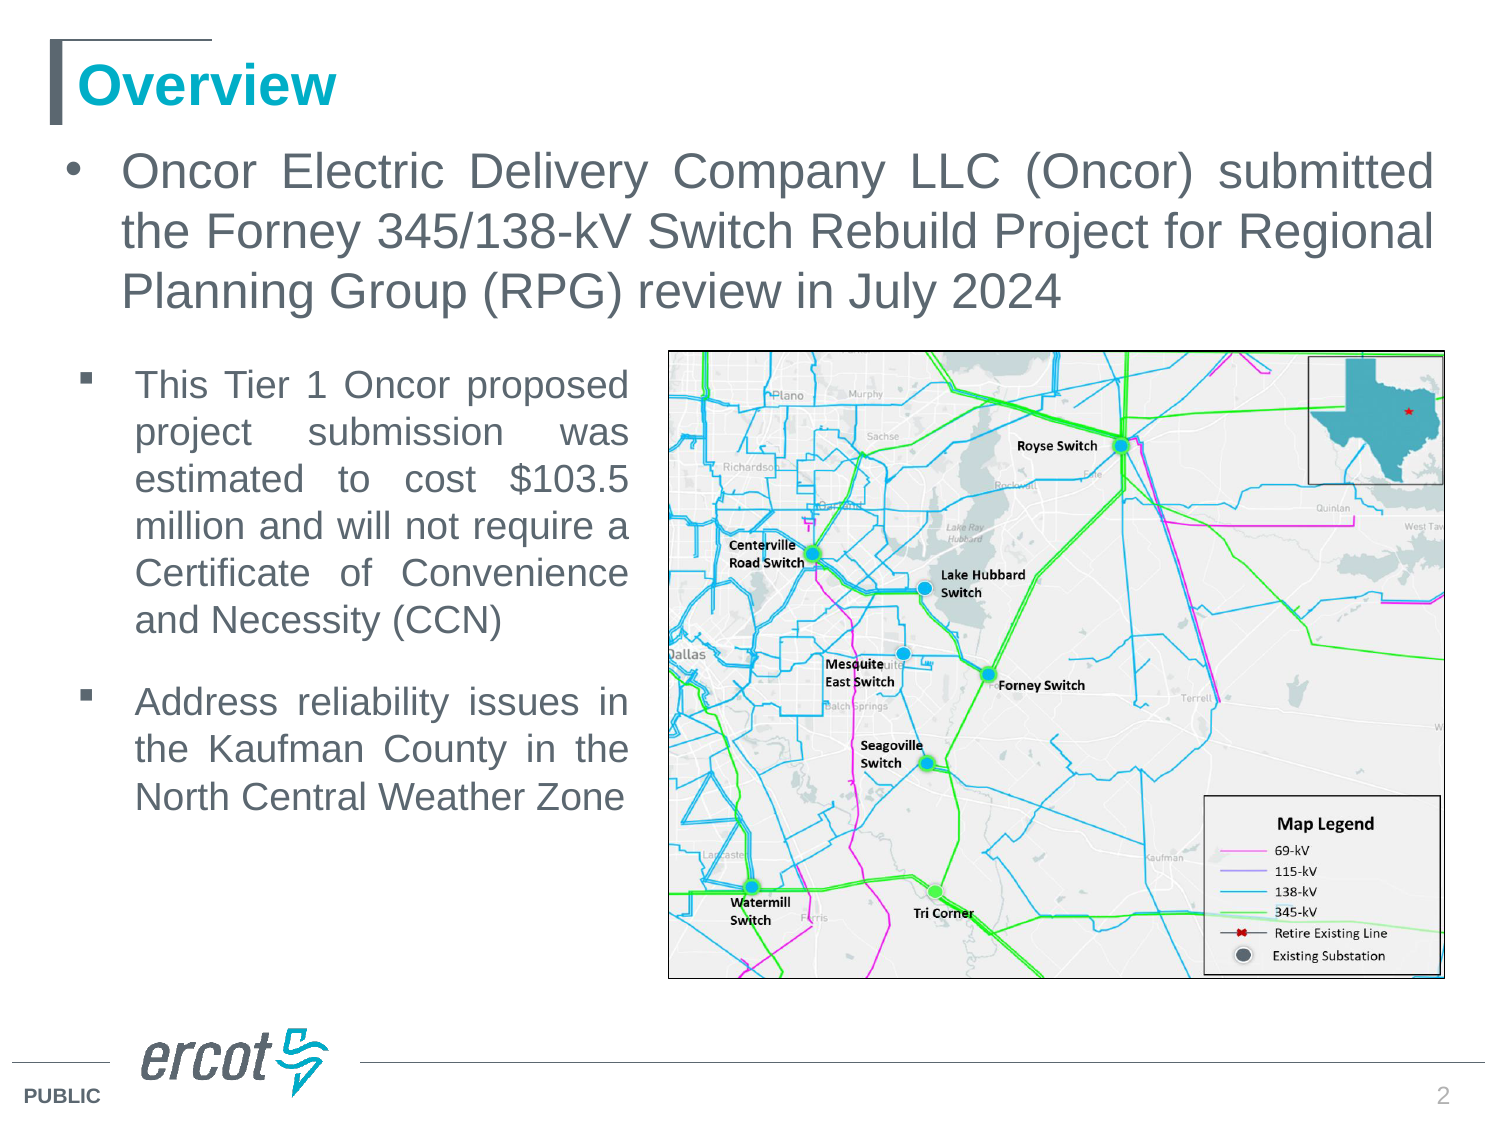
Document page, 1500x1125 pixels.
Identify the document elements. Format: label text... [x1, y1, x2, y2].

text_box This Tier 1 Oncor proposed project submission was estimated to cost $103.5 million and will not require a Certificate of Convenience and Necessity (CCN) Address reliability issues in the Kaufman County in the North Central Weather Zone [62, 351, 646, 863]
picture [668, 351, 1444, 978]
title Overview [62, 39, 1450, 125]
picture [137, 1024, 332, 1100]
slide_number 2 [1400, 1076, 1488, 1113]
list Oncor Electric Delivery Company LLC (Oncor) submitted the Forney 345/138-kV Switch Rebuild Project for Regional Planning Group (RPG) review in July 2024 [50, 131, 1450, 994]
